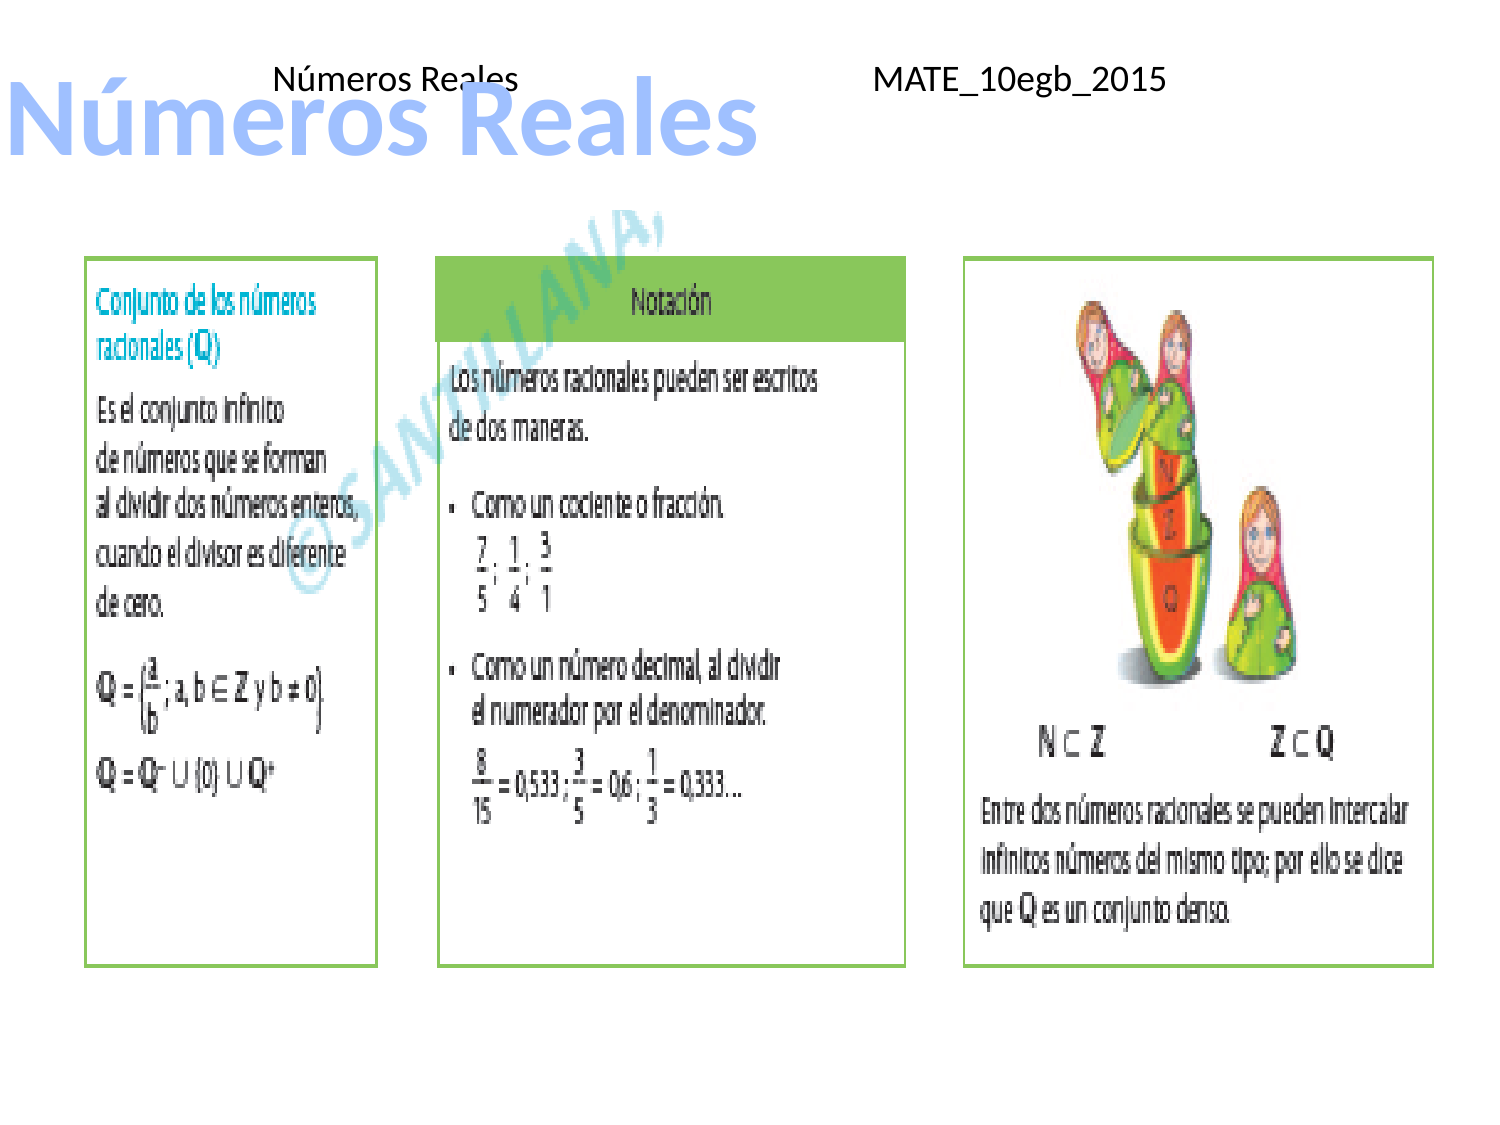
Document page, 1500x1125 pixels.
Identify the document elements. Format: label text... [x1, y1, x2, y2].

text_box Números Reales [0, 35, 920, 186]
text_box Números Reales MATE_10egb_2015 [920, 46, 1313, 107]
picture [46, 210, 1500, 997]
